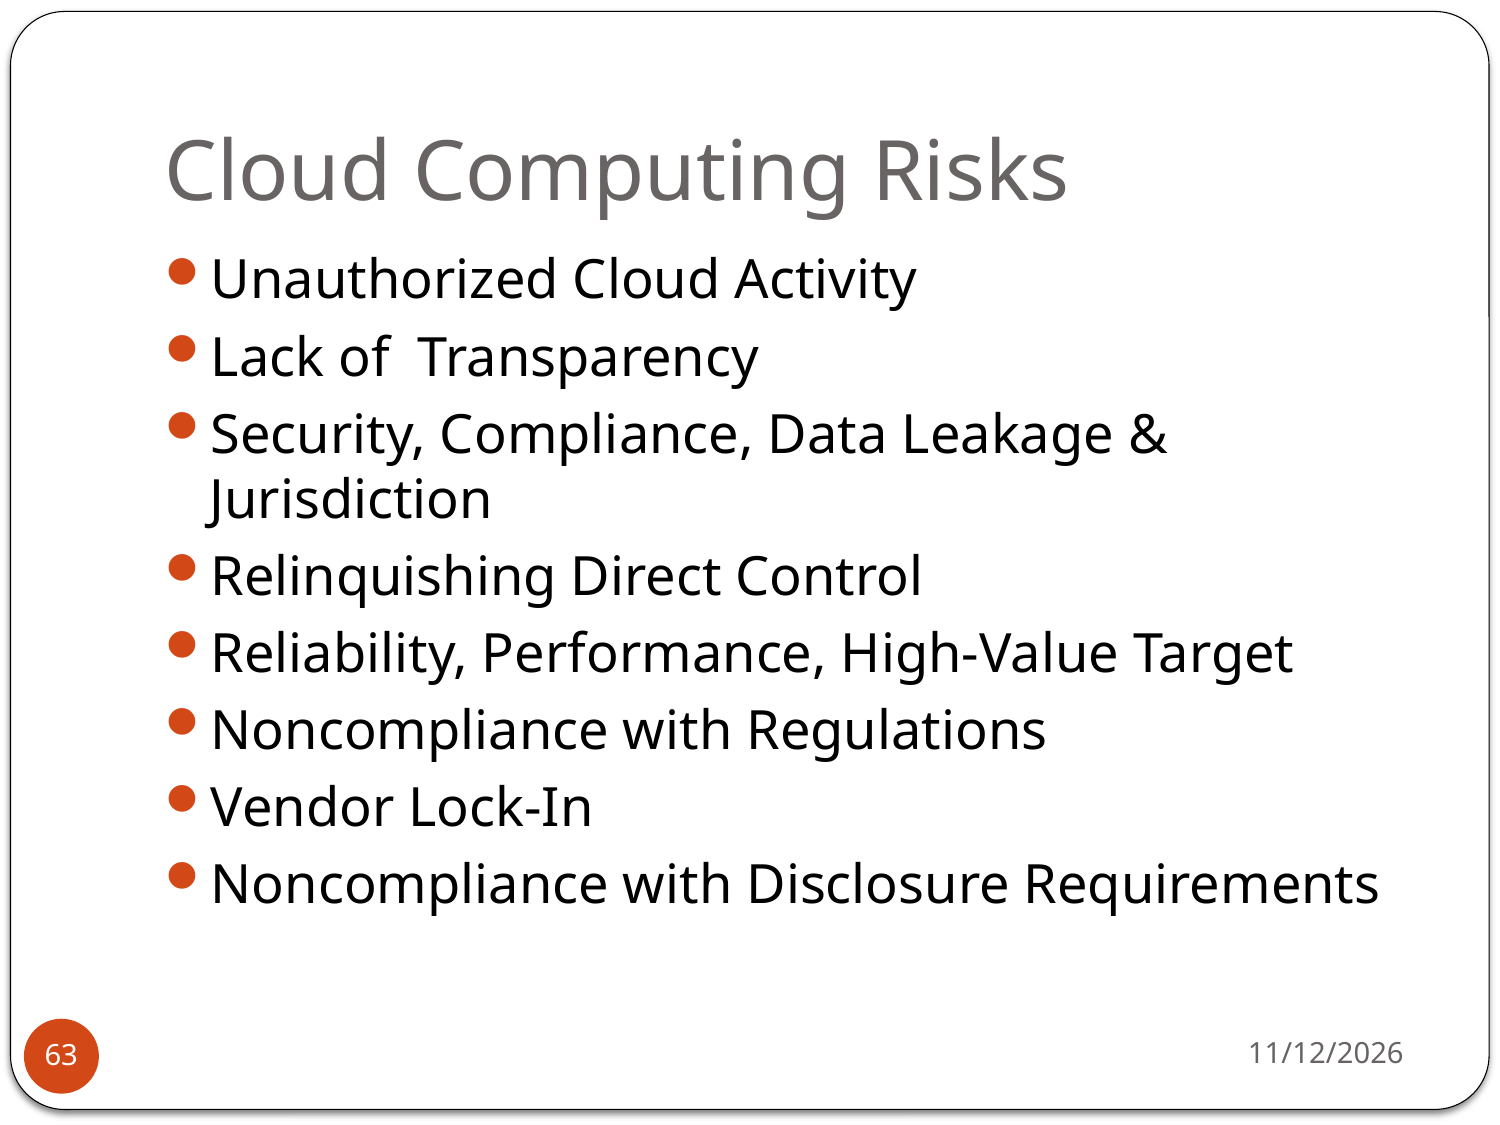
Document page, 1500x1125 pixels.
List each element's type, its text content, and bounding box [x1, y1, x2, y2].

list Unauthorized Cloud Activity Lack of Transparency Security, Compliance, Data Leakage & Jurisdiction Relinquishing Direct Control Reliability, Performance, High-Value Target Noncompliance with Regulations Vendor Lock-In Noncompliance with Disclosure Requirements [150, 237, 1425, 988]
slide_number 63 [23, 1018, 99, 1094]
title Cloud Computing Risks [150, 45, 1425, 233]
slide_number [1012, 1015, 1419, 1094]
